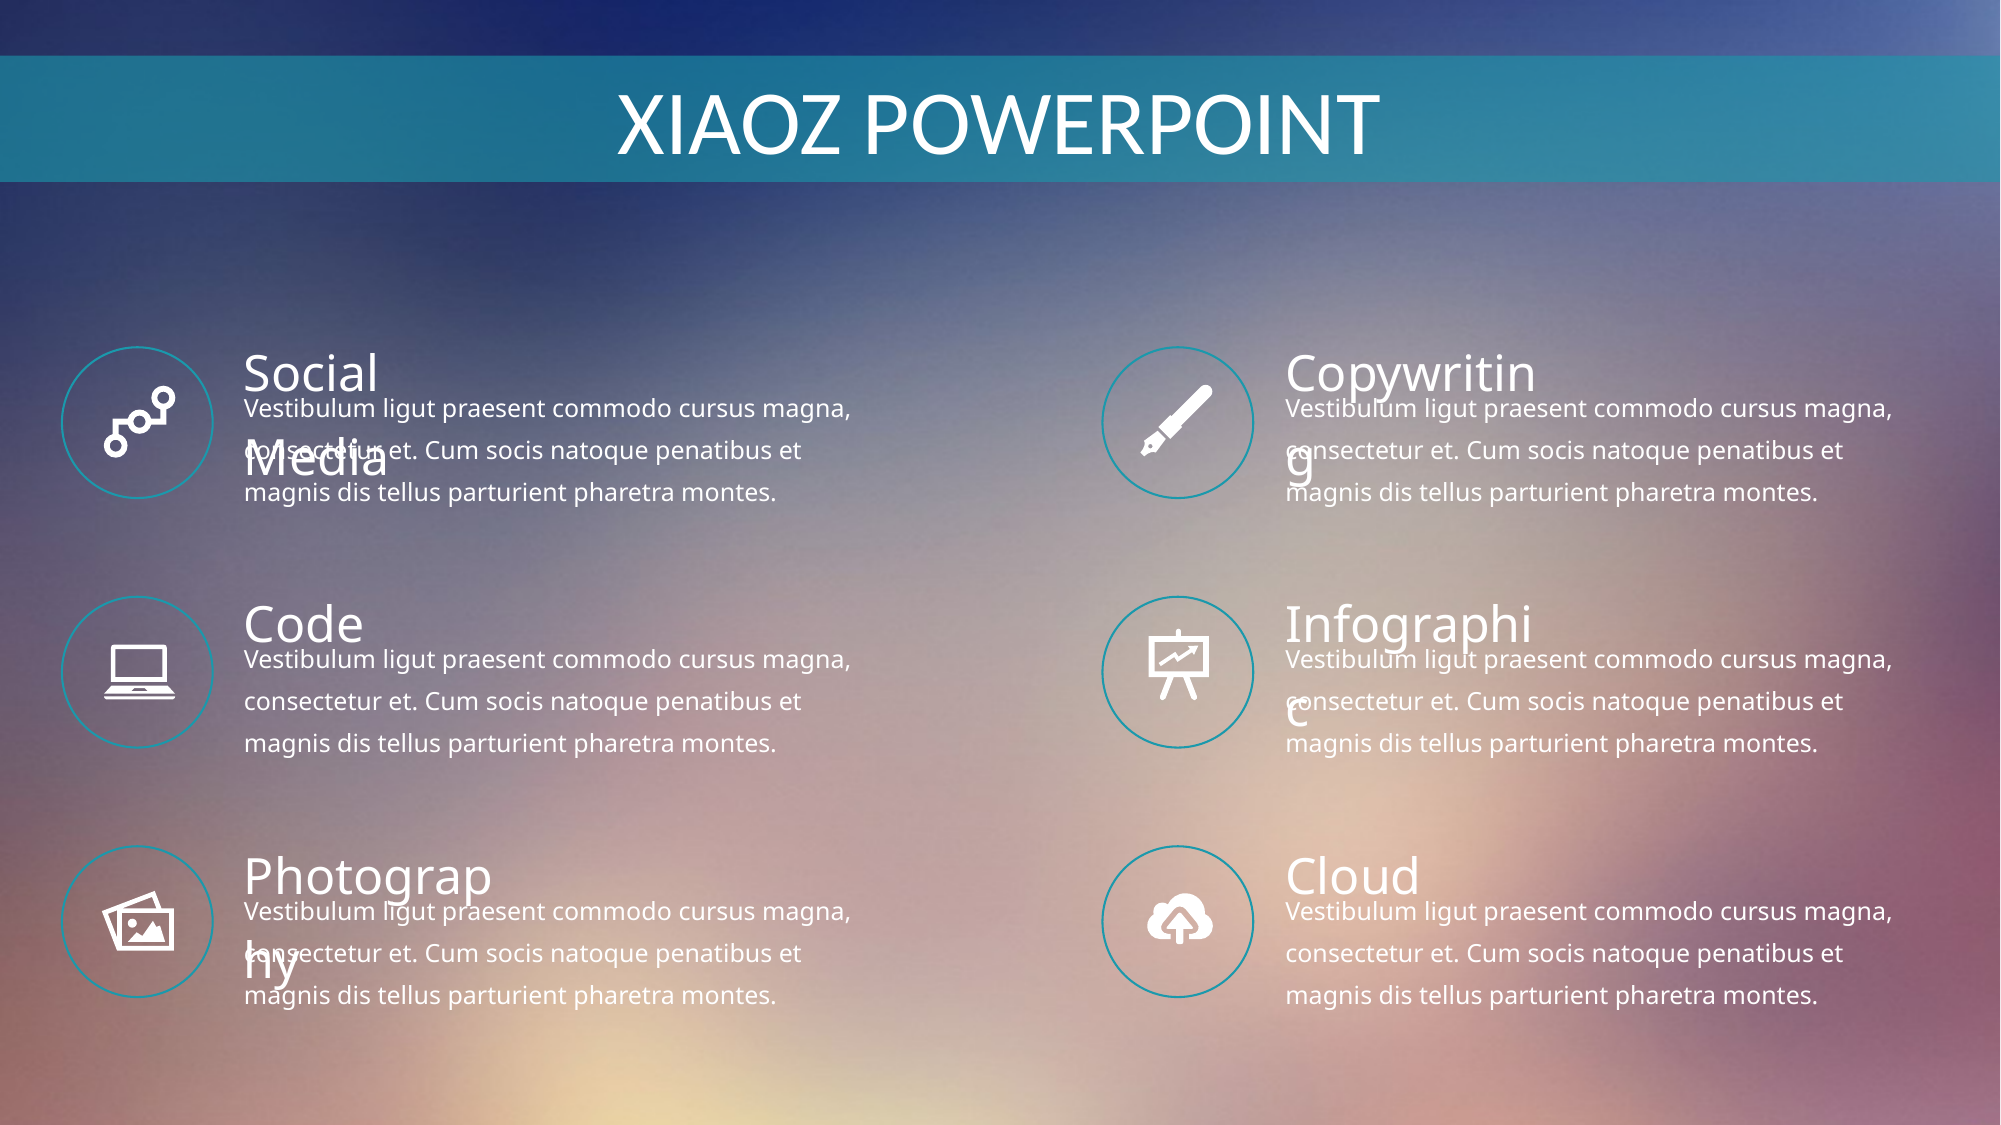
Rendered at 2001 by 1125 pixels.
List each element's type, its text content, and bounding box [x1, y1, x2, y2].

picture [0, 0, 2001, 1125]
text_box Vestibulum ligut praesent commodo cursus magna, consectetur et. Cum socis natoque penatibus et magnis dis tellus parturient pharetra montes. [229, 624, 907, 766]
text_box Copywriting [1270, 309, 1567, 373]
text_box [101, 890, 174, 951]
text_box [1140, 384, 1213, 457]
text_box [60, 595, 214, 749]
text_box Photography [229, 813, 526, 876]
text_box XIAOZ POWERPOINT [278, 55, 1722, 181]
text_box Vestibulum ligut praesent commodo cursus magna, consectetur et. Cum socis natoque penatibus et magnis dis tellus parturient pharetra montes. [1270, 624, 1949, 766]
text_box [1148, 628, 1209, 701]
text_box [1147, 893, 1213, 945]
text_box [60, 845, 214, 999]
text_box [1101, 346, 1255, 500]
text_box Vestibulum ligut praesent commodo cursus magna, consectetur et. Cum socis natoque penatibus et magnis dis tellus parturient pharetra montes. [229, 373, 907, 514]
text_box Vestibulum ligut praesent commodo cursus magna, consectetur et. Cum socis natoque penatibus et magnis dis tellus parturient pharetra montes. [229, 876, 907, 1017]
text_box [0, 55, 2000, 183]
text_box Infographic [1270, 561, 1567, 624]
text_box Social Media [229, 309, 526, 373]
text_box Vestibulum ligut praesent commodo cursus magna, consectetur et. Cum socis natoque penatibus et magnis dis tellus parturient pharetra montes. [1270, 373, 1949, 514]
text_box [104, 644, 176, 700]
text_box [1101, 595, 1255, 749]
text_box Code [229, 561, 526, 624]
text_box [60, 346, 214, 500]
text_box Vestibulum ligut praesent commodo cursus magna, consectetur et. Cum socis natoque penatibus et magnis dis tellus parturient pharetra montes. [1270, 876, 1949, 1017]
text_box Cloud [1270, 813, 1567, 876]
text_box [1101, 845, 1255, 999]
